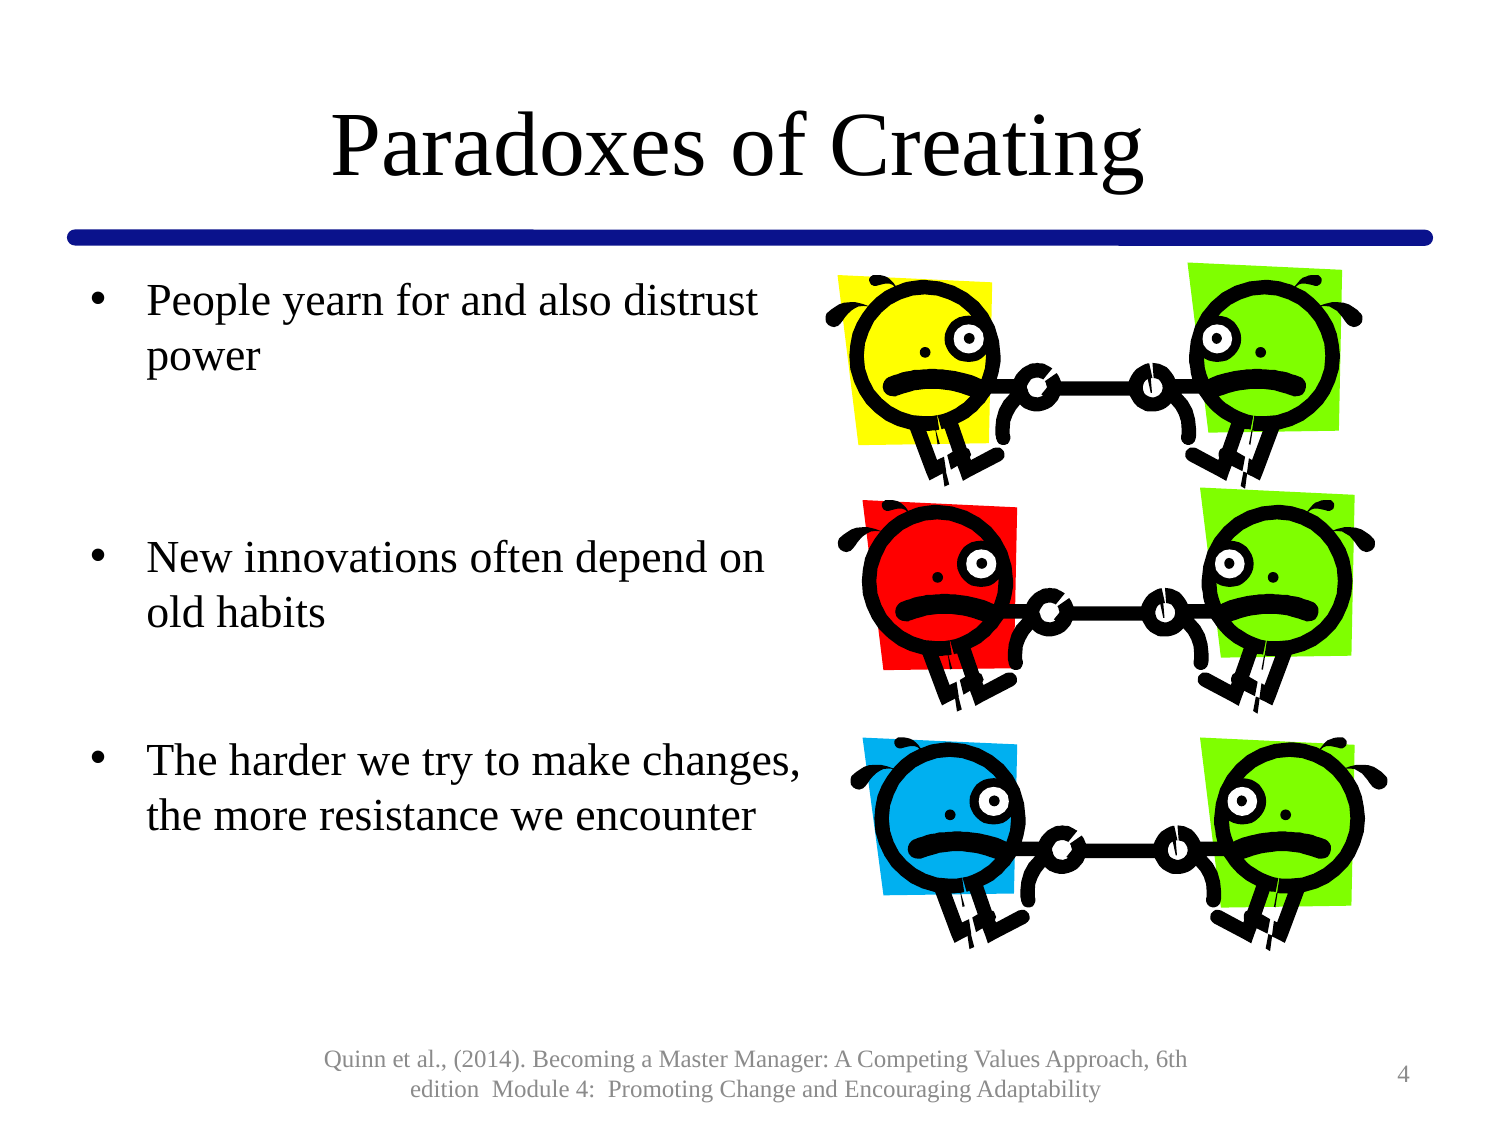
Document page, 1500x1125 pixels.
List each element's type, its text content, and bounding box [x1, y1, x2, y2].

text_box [824, 262, 1363, 496]
footer Quinn et al., (2014). Becoming a Master Manager: A Competing Values Approach, 6th edition Module 4: Promoting Change and Encouraging Adaptability [287, 1042, 1074, 1103]
list People yearn for and also distrust power New innovations often depend on old habits The harder we try to make changes, the more resistance we encounter [75, 262, 825, 1005]
slide_number 4 [1074, 1042, 1425, 1103]
title Paradoxes of Creating [75, 45, 1425, 233]
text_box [837, 487, 1388, 959]
